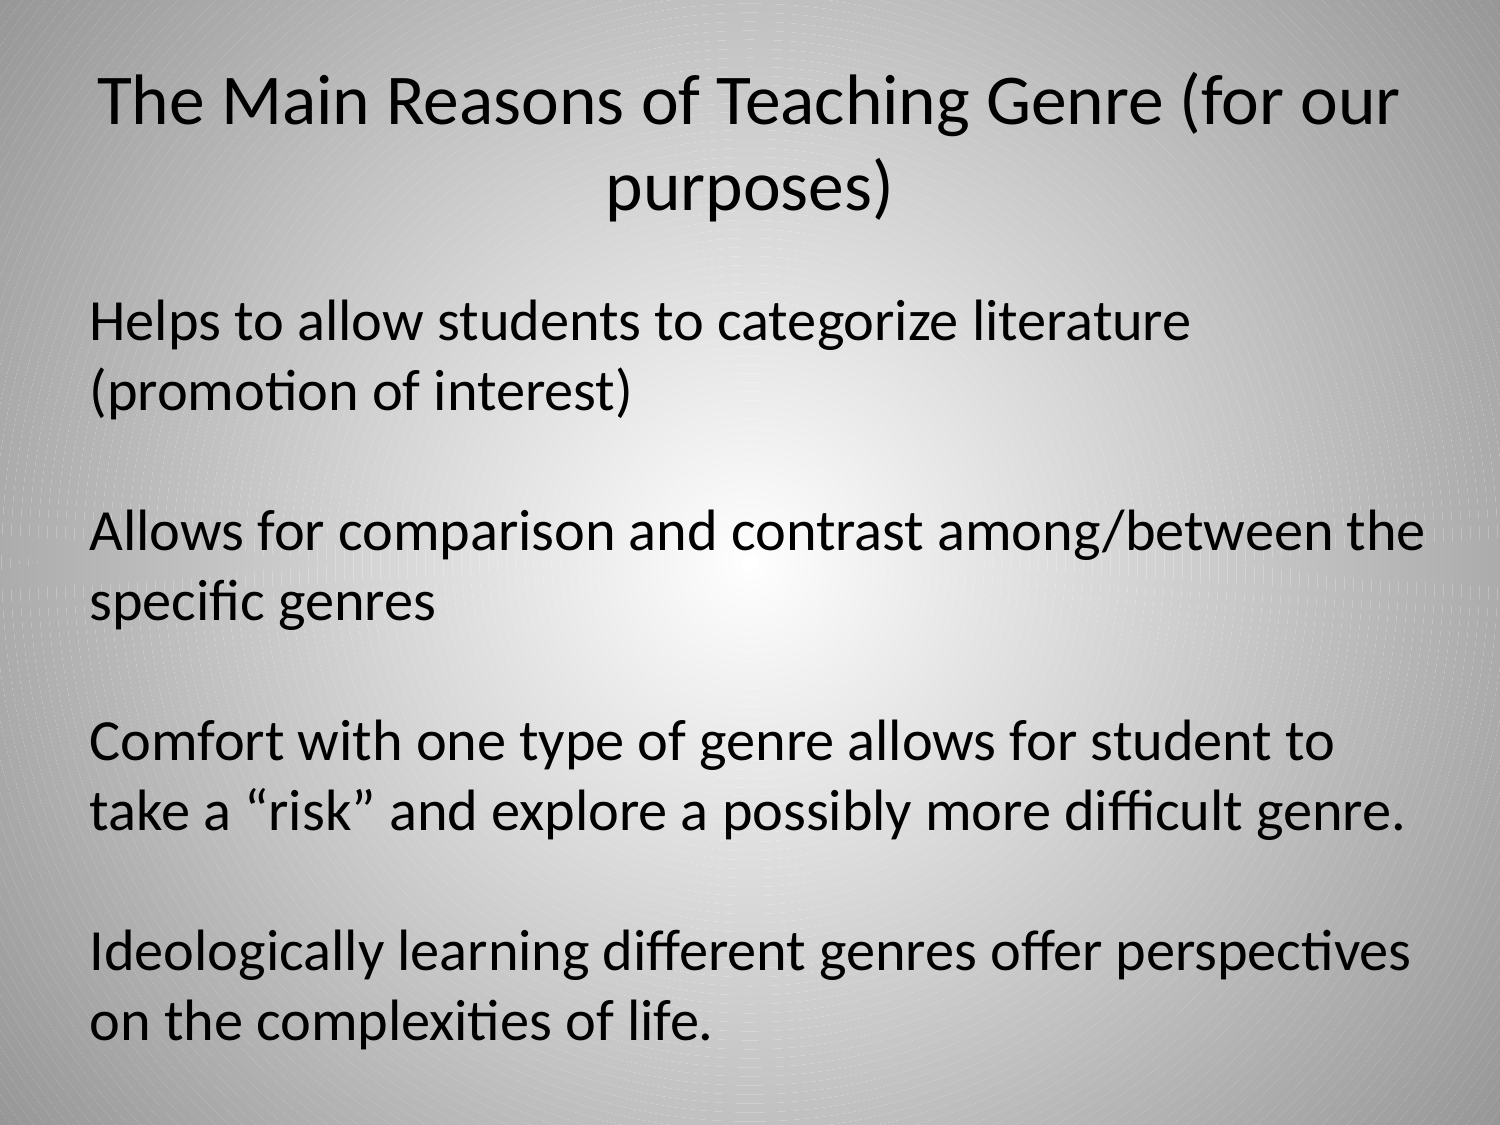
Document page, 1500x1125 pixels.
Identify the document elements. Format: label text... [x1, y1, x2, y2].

text_box Helps to allow students to categorize literature (promotion of interest) Allows for comparison and contrast among/between the specific genres Comfort with one type of genre allows for student to take a “risk” and explore a possibly more difficult genre. Ideologically learning different genres offer perspectives on the complexities of life. [75, 275, 1463, 1060]
title The Main Reasons of Teaching Genre (for our purposes) [75, 45, 1425, 233]
